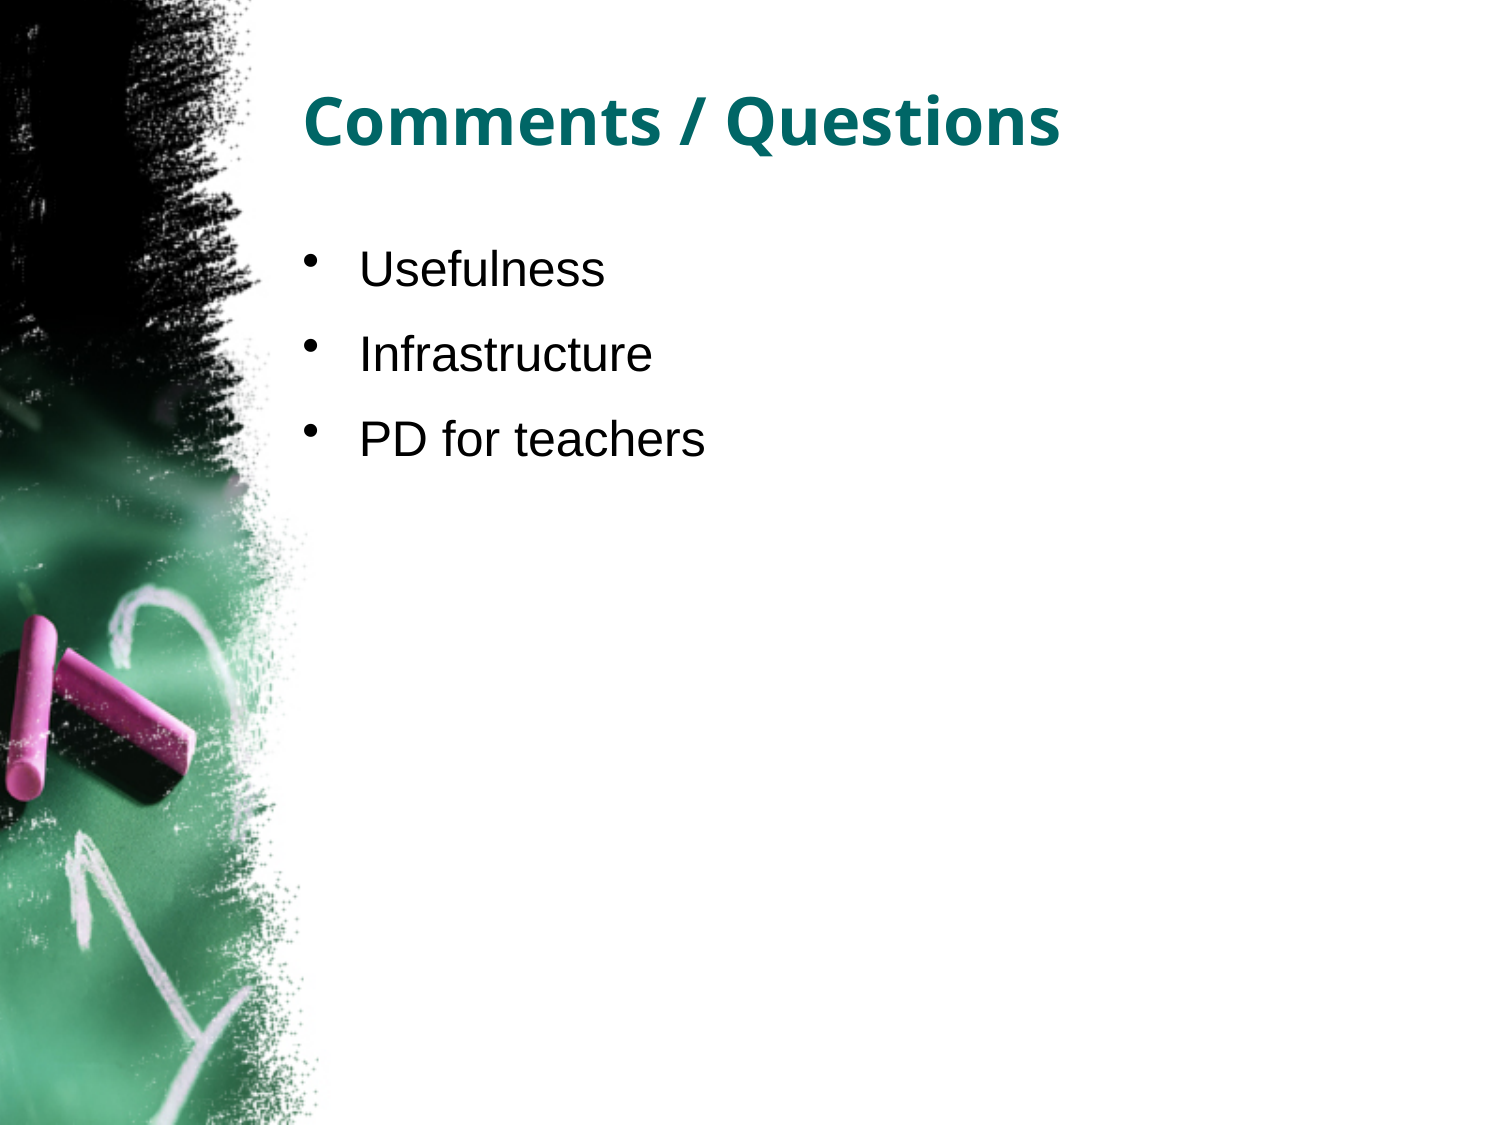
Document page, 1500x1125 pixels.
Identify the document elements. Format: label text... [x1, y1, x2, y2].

list Usefulness Infrastructure PD for teachers [287, 228, 1438, 980]
picture [0, 0, 1500, 1125]
title Comments / Questions [287, 49, 1438, 188]
